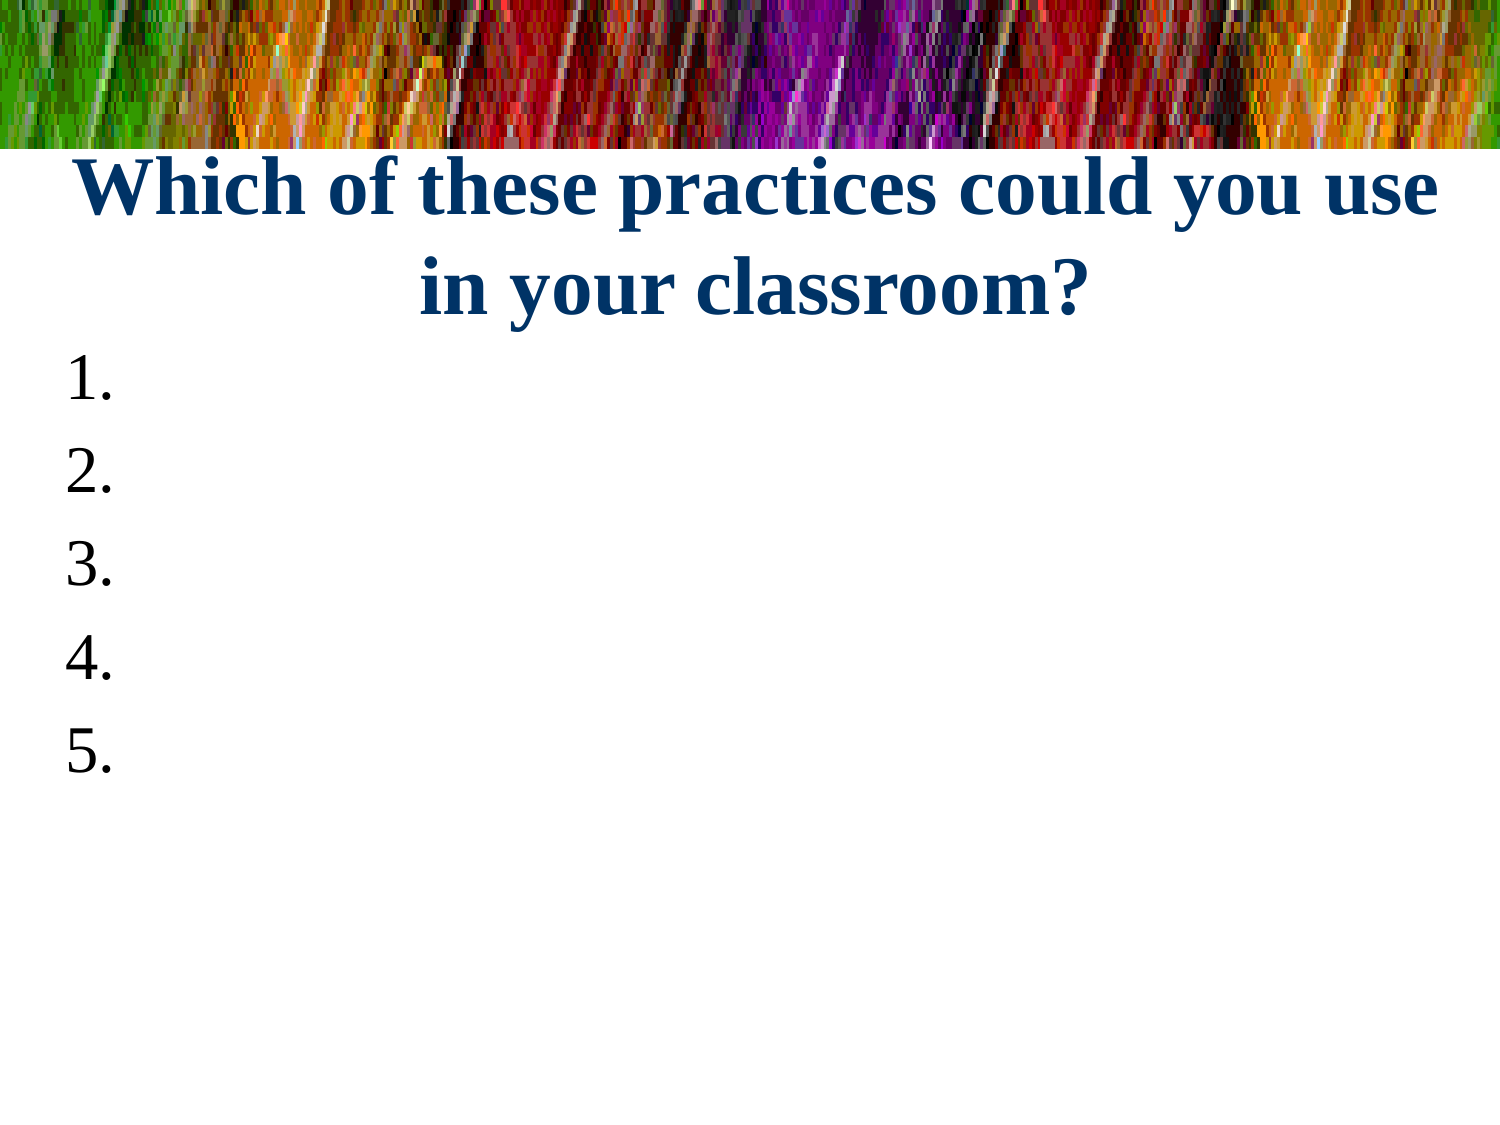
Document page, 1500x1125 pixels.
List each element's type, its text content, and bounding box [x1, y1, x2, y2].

title Which of these practices could you use in your classroom? [49, 137, 1463, 324]
list 1. 2. 3. 4. 5. [49, 324, 1463, 1001]
picture [0, 0, 1500, 149]
